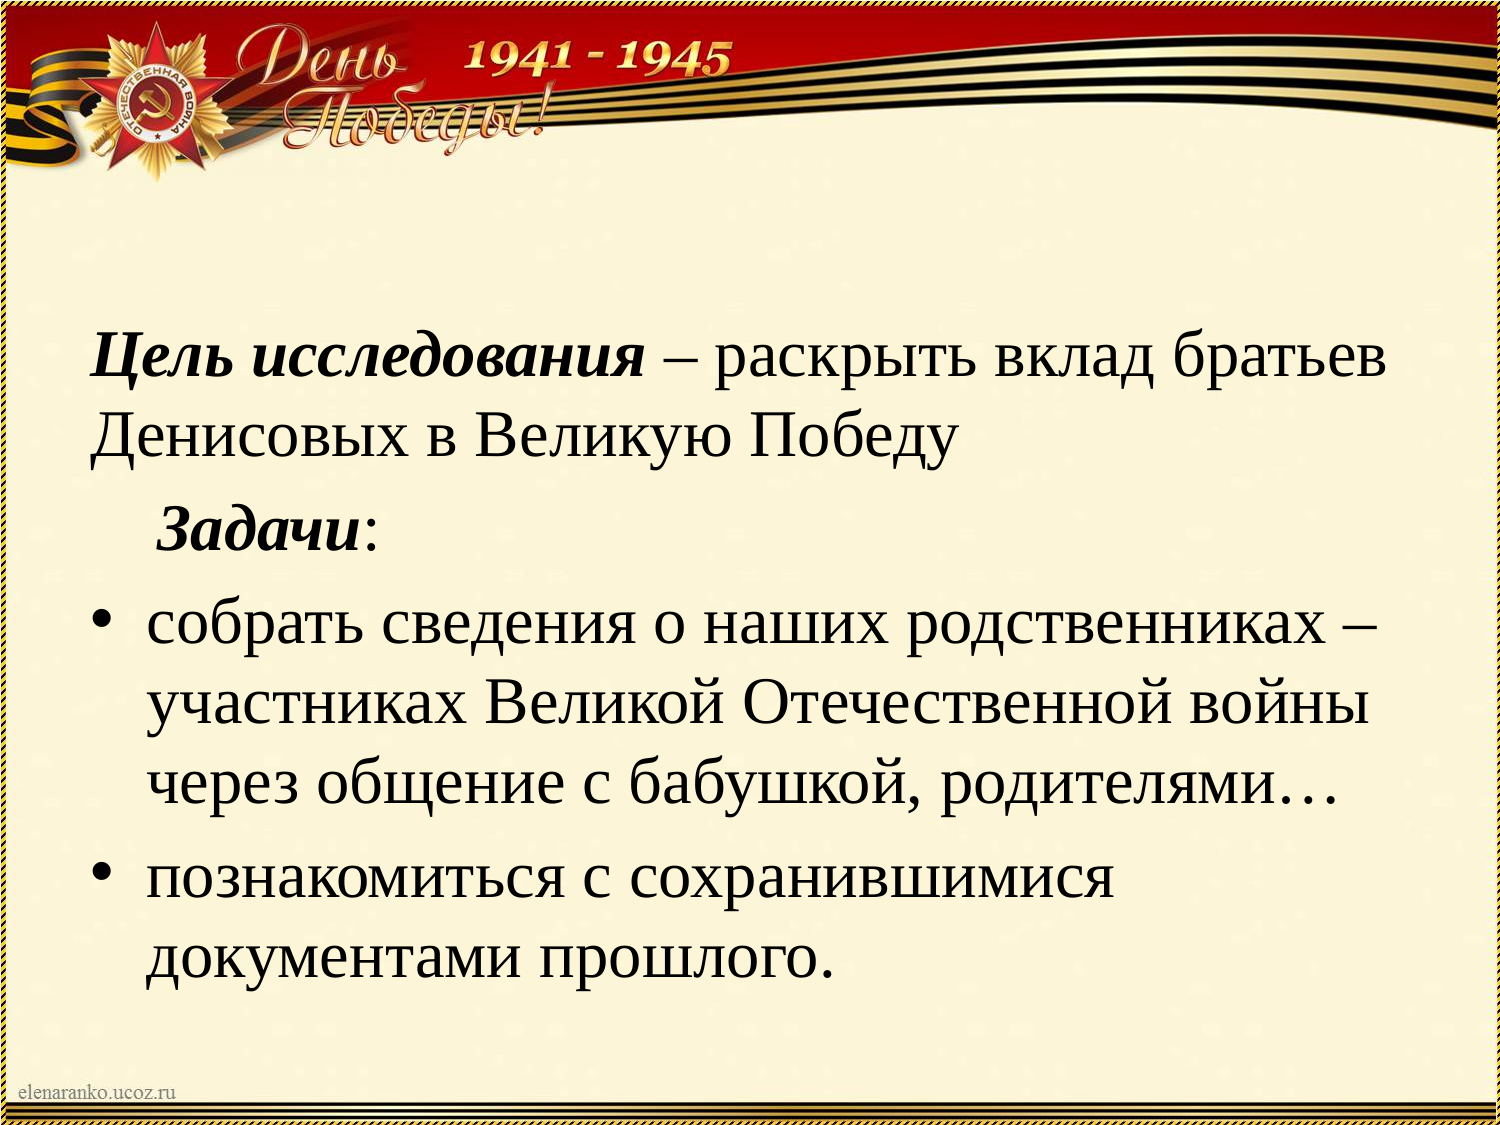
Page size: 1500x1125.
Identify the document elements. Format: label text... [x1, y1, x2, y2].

picture [0, 0, 1500, 1125]
list Цель исследования – раскрыть вклад братьев Денисовых в Великую Победу Задачи: собрать сведения о наших родственниках – участниках Великой Отечественной войны через общение с бабушкой, родителями… познакомиться с сохранившимися документами прошлого. [75, 302, 1425, 1059]
